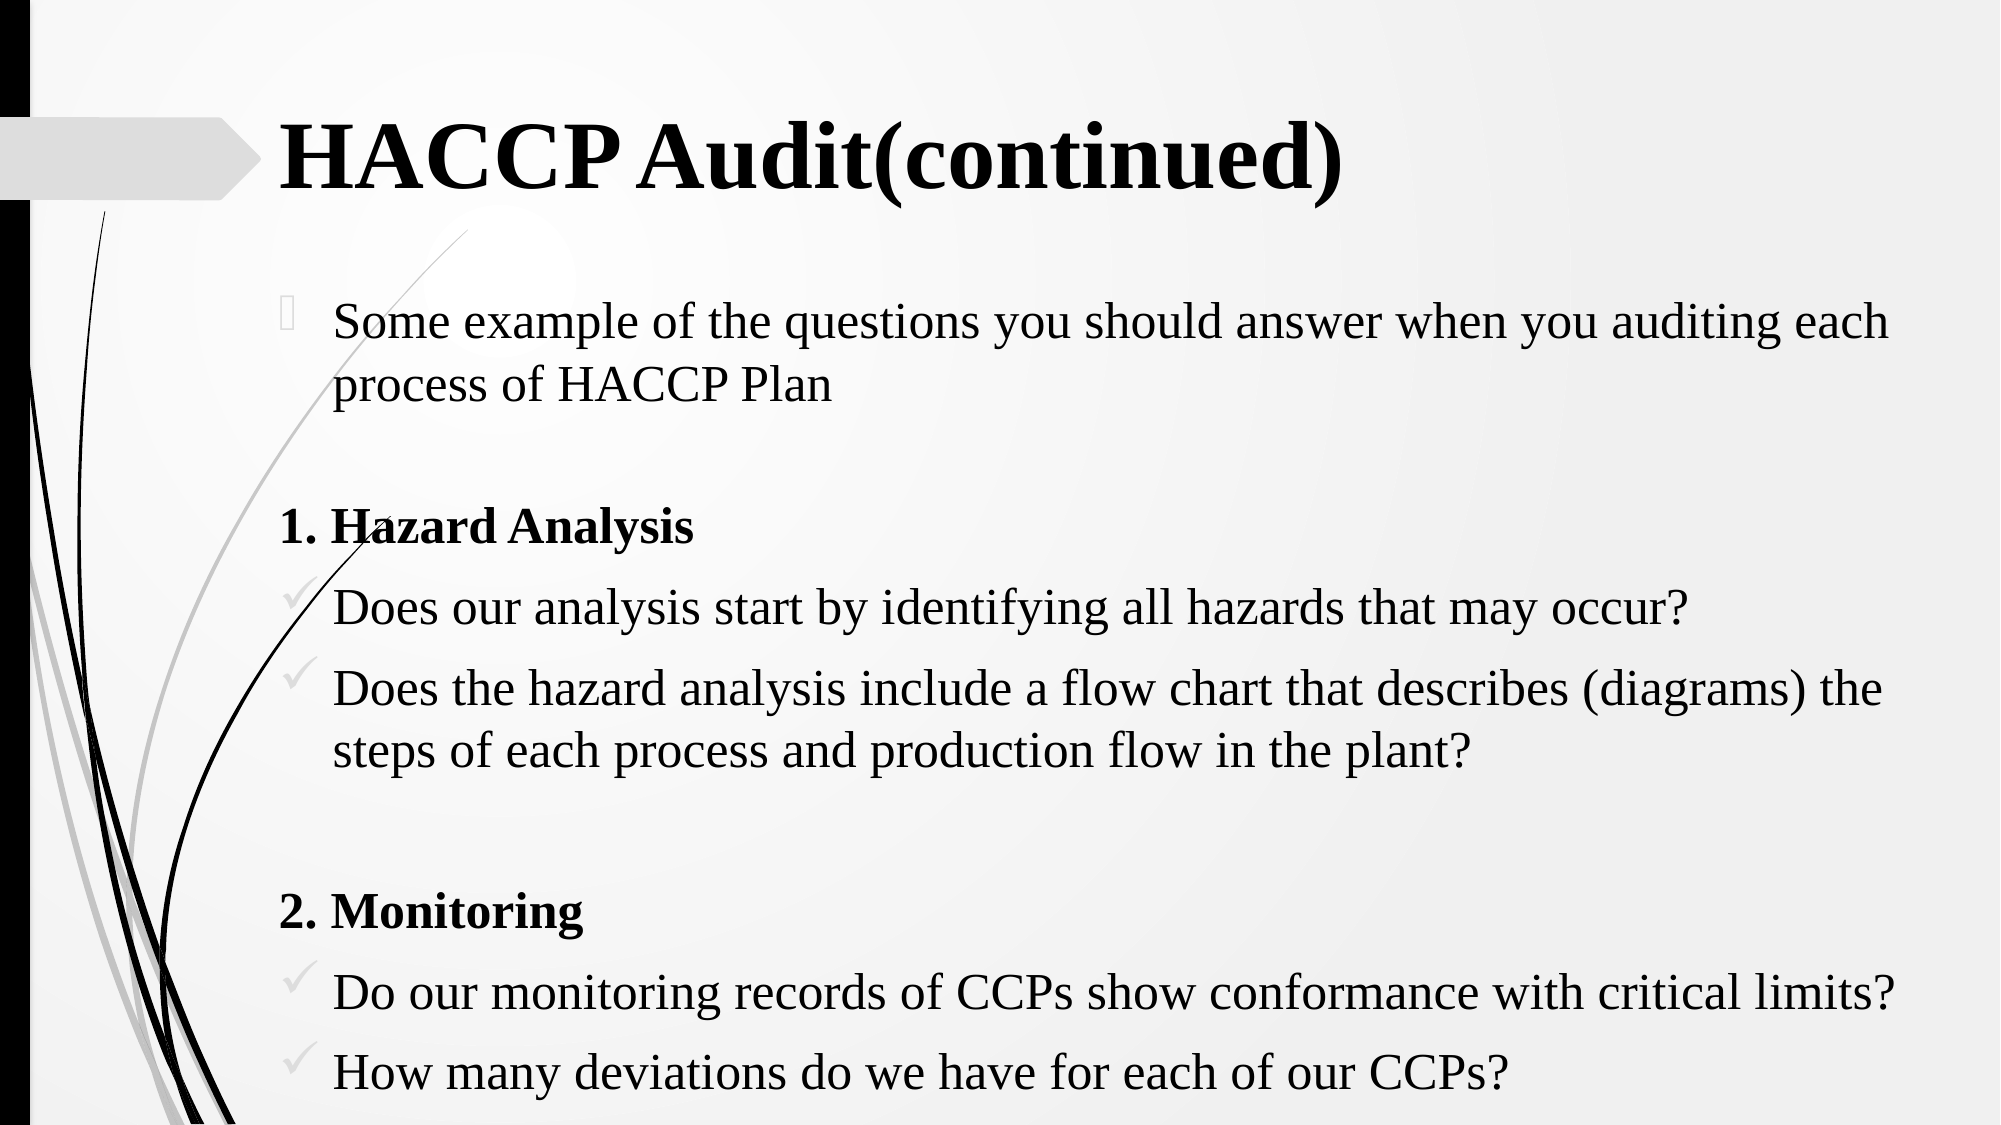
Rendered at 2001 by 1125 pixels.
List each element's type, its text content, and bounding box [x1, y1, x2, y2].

title HACCP Audit(continued) [264, 84, 1727, 279]
list Some example of the questions you should answer when you auditing each process of HACCP Plan 1. Hazard Analysis Does our analysis start by identifying all hazards that may occur? Does the hazard analysis include a flow chart that describes (diagrams) the steps of each process and production flow in the plant? 2. Monitoring Do our monitoring records of CCPs show conformance with critical limits? How many deviations do we have for each of our CCPs? [263, 279, 1983, 1125]
